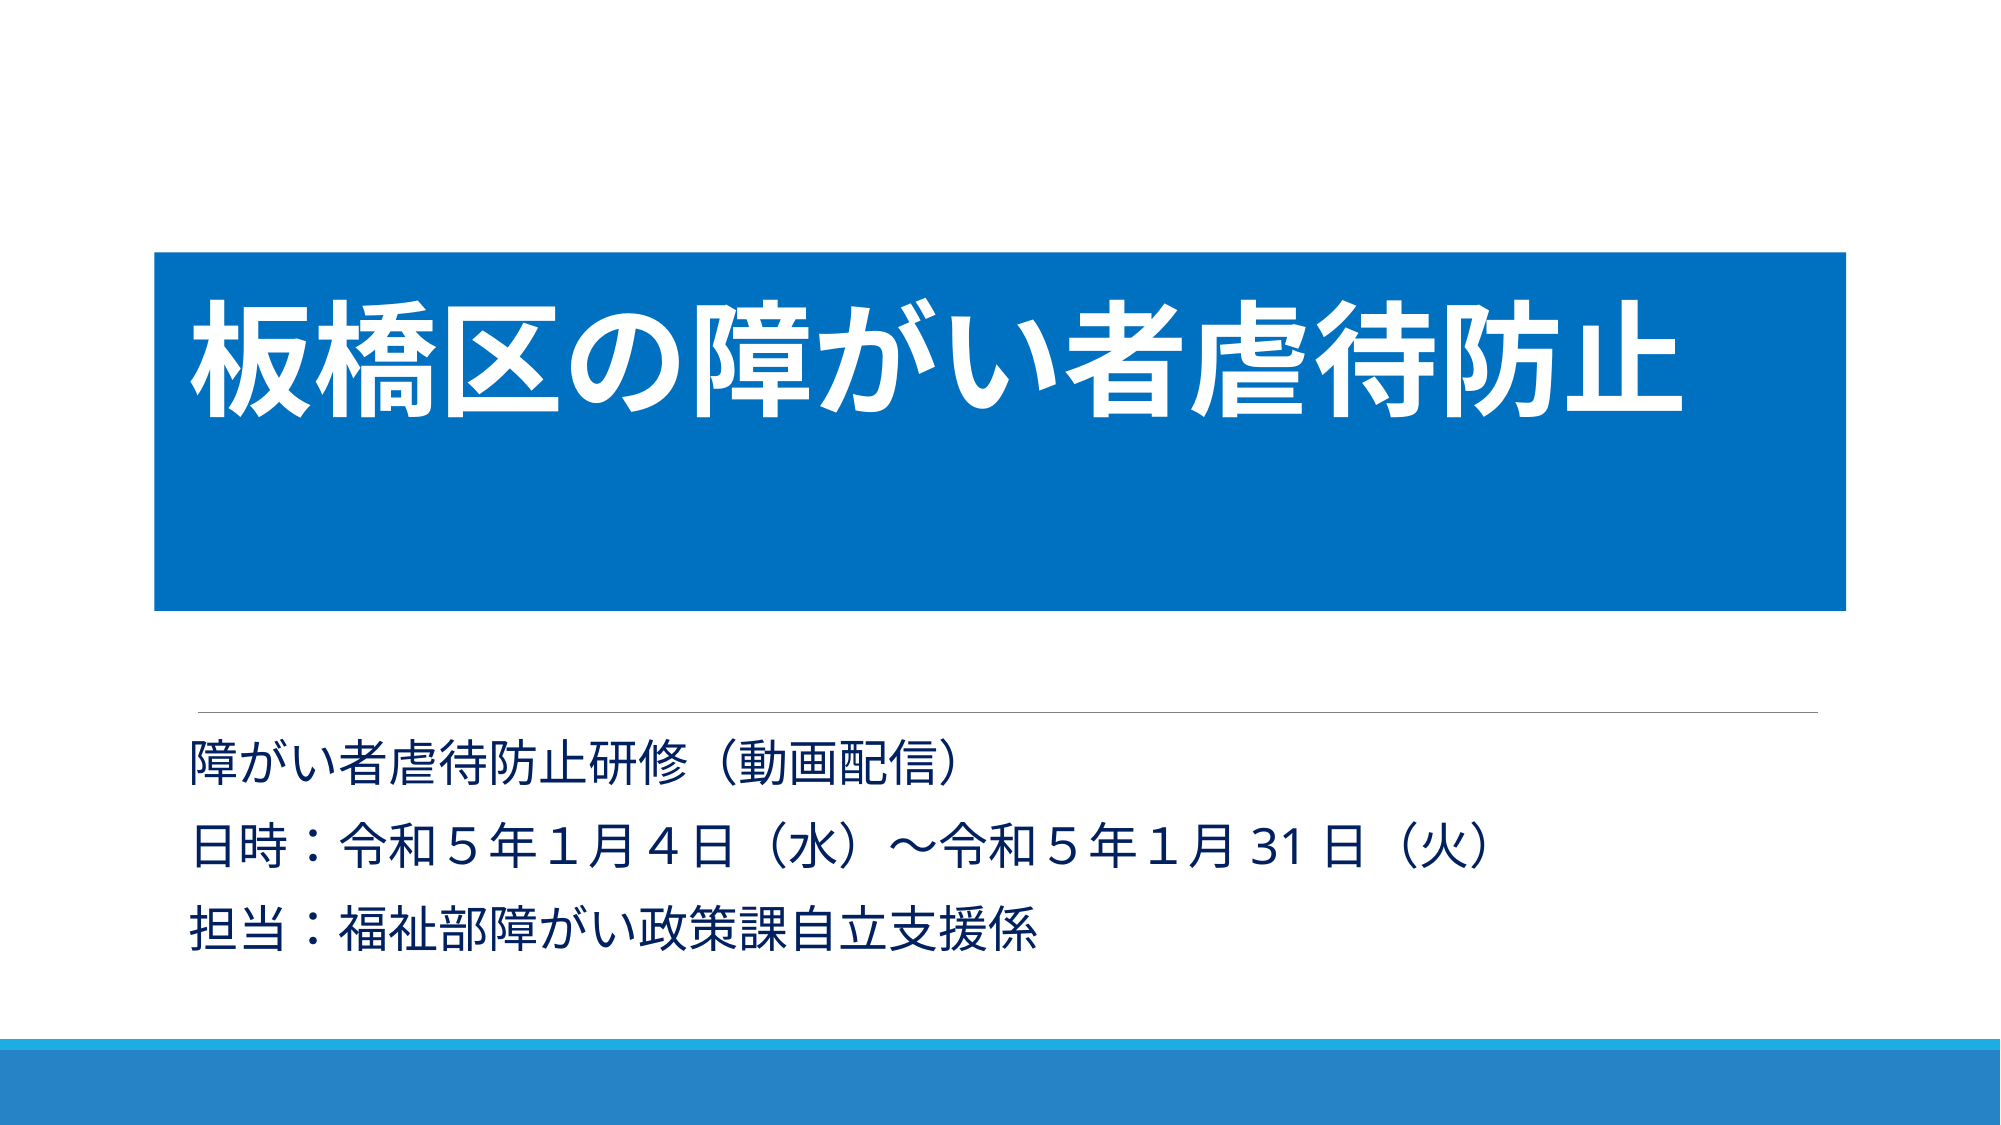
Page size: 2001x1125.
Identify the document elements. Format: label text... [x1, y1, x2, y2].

title 板橋区の障がい者虐待防止 [154, 252, 1847, 611]
subtitle 障がい者虐待防止研修（動画配信） 日時：令和５年１月４日（水）～令和５年１月31日（火） 担当：福祉部障がい政策課自立支援係 [173, 730, 1847, 990]
